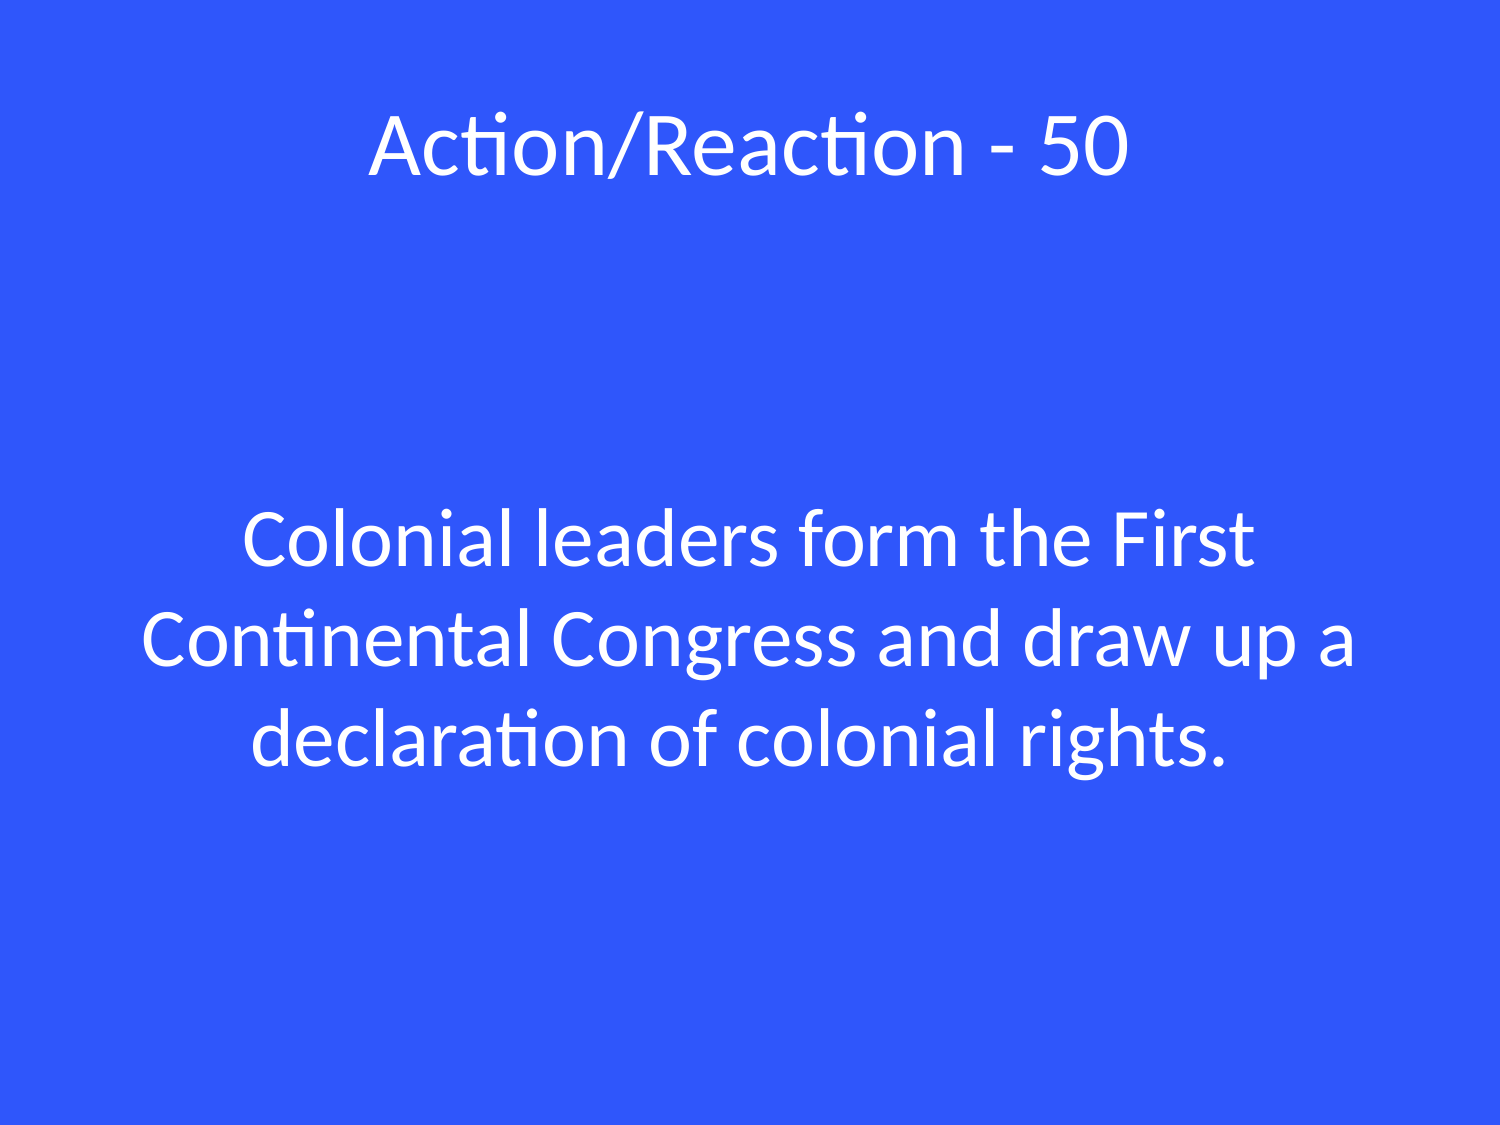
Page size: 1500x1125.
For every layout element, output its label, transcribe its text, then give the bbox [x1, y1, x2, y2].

title Action/Reaction - 50 [75, 45, 1425, 233]
list Colonial leaders form the First Continental Congress and draw up a declaration of colonial rights. [75, 262, 1425, 1005]
